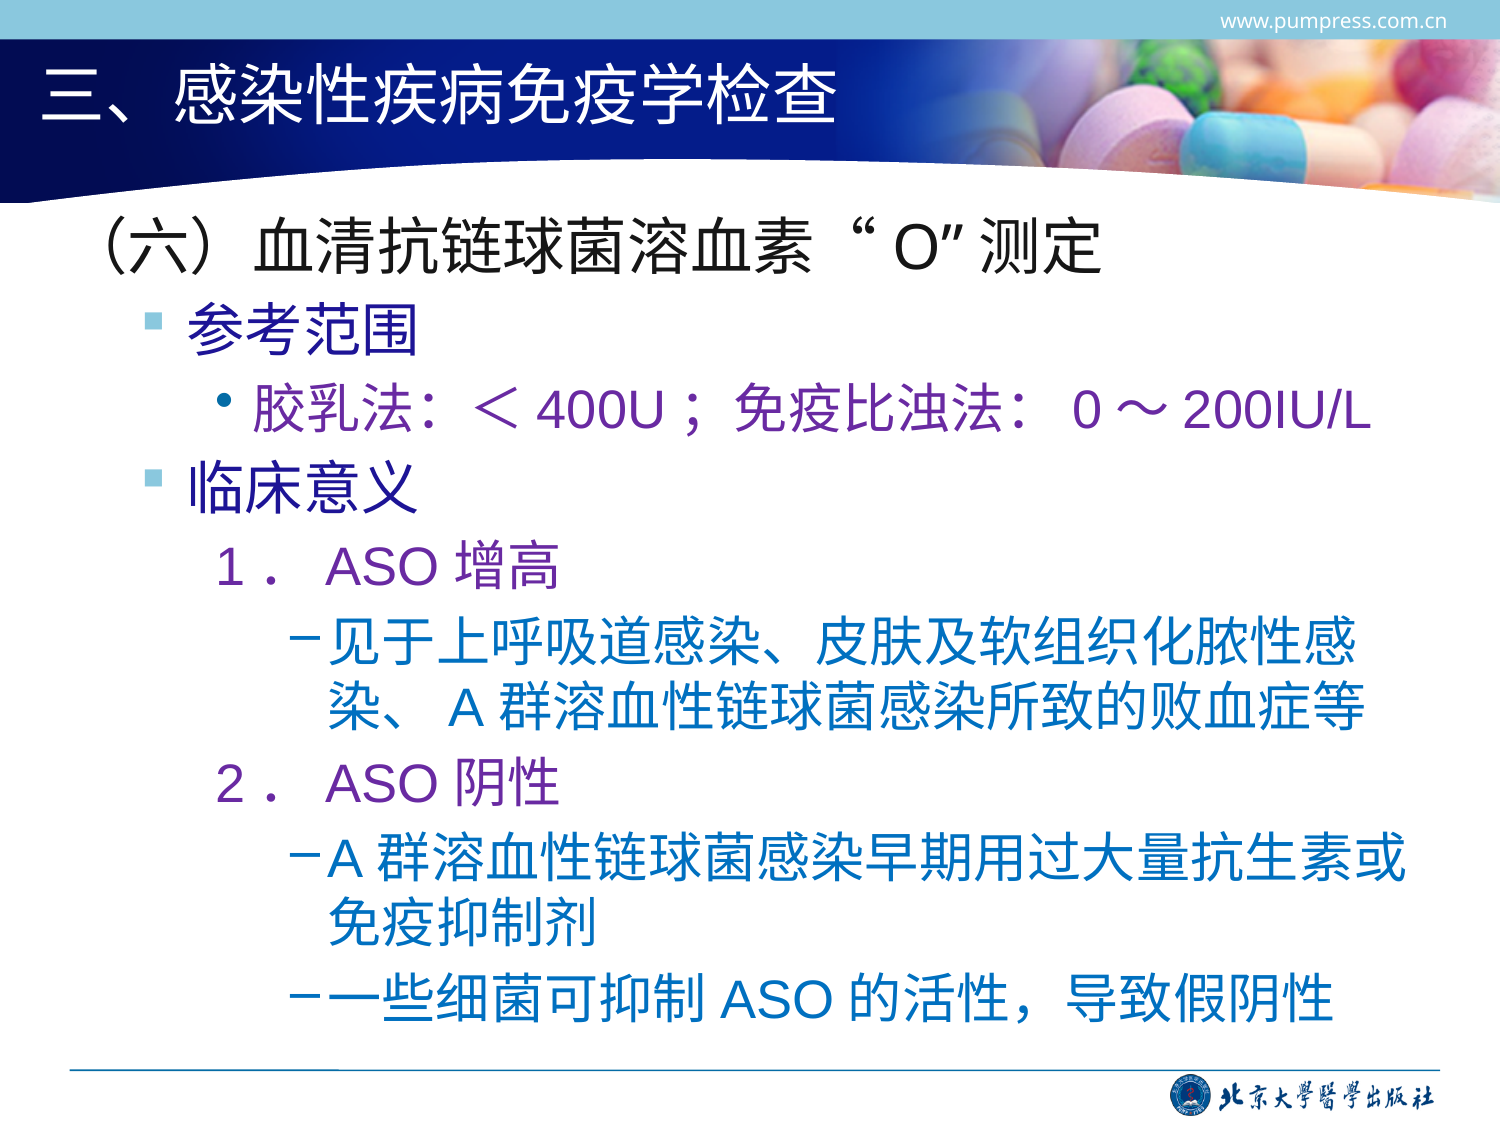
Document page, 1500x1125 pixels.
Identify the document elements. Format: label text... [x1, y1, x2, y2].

title 三、感染性疾病免疫学检查 [23, 46, 1349, 140]
slide_number www.pumpress.com.cn [1024, 0, 1463, 38]
picture [1170, 1074, 1436, 1118]
picture [0, 40, 1500, 203]
list （六）血清抗链球菌溶血素“O”测定 参考范围 胶乳法：＜400U；免疫比浊法：0～200IU/L 临床意义 1．ASO增高 见于上呼吸道感染、皮肤及软组织化脓性感染、A群溶血性链球菌感染所致的败血症等 2．ASO阴性 A群溶血性链球菌感染早期用过大量抗生素或免疫抑制剂 一些细菌可抑制ASO的活性，导致假阴性 [49, 198, 1463, 1026]
